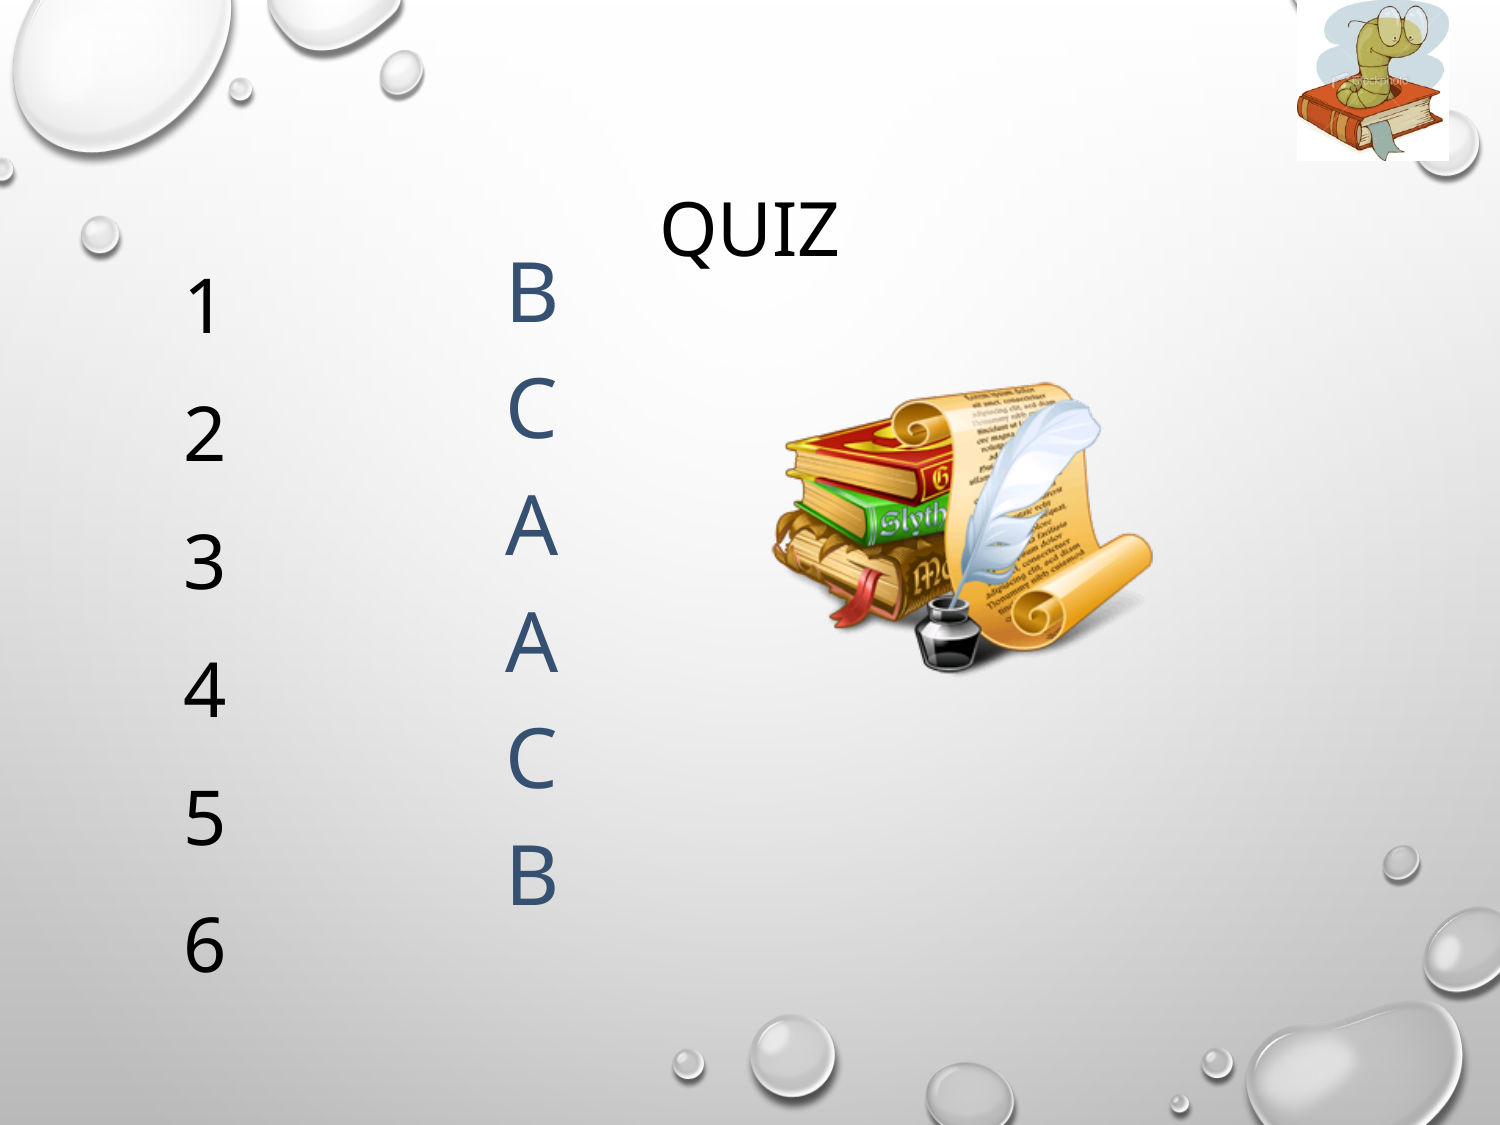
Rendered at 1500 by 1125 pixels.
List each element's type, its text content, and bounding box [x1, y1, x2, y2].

title QUIZ [112, 101, 1388, 364]
picture [0, 0, 1500, 1125]
text_box B C A A C B [360, 231, 612, 1000]
list 1 2 3 4 5 6 [50, 231, 302, 1000]
